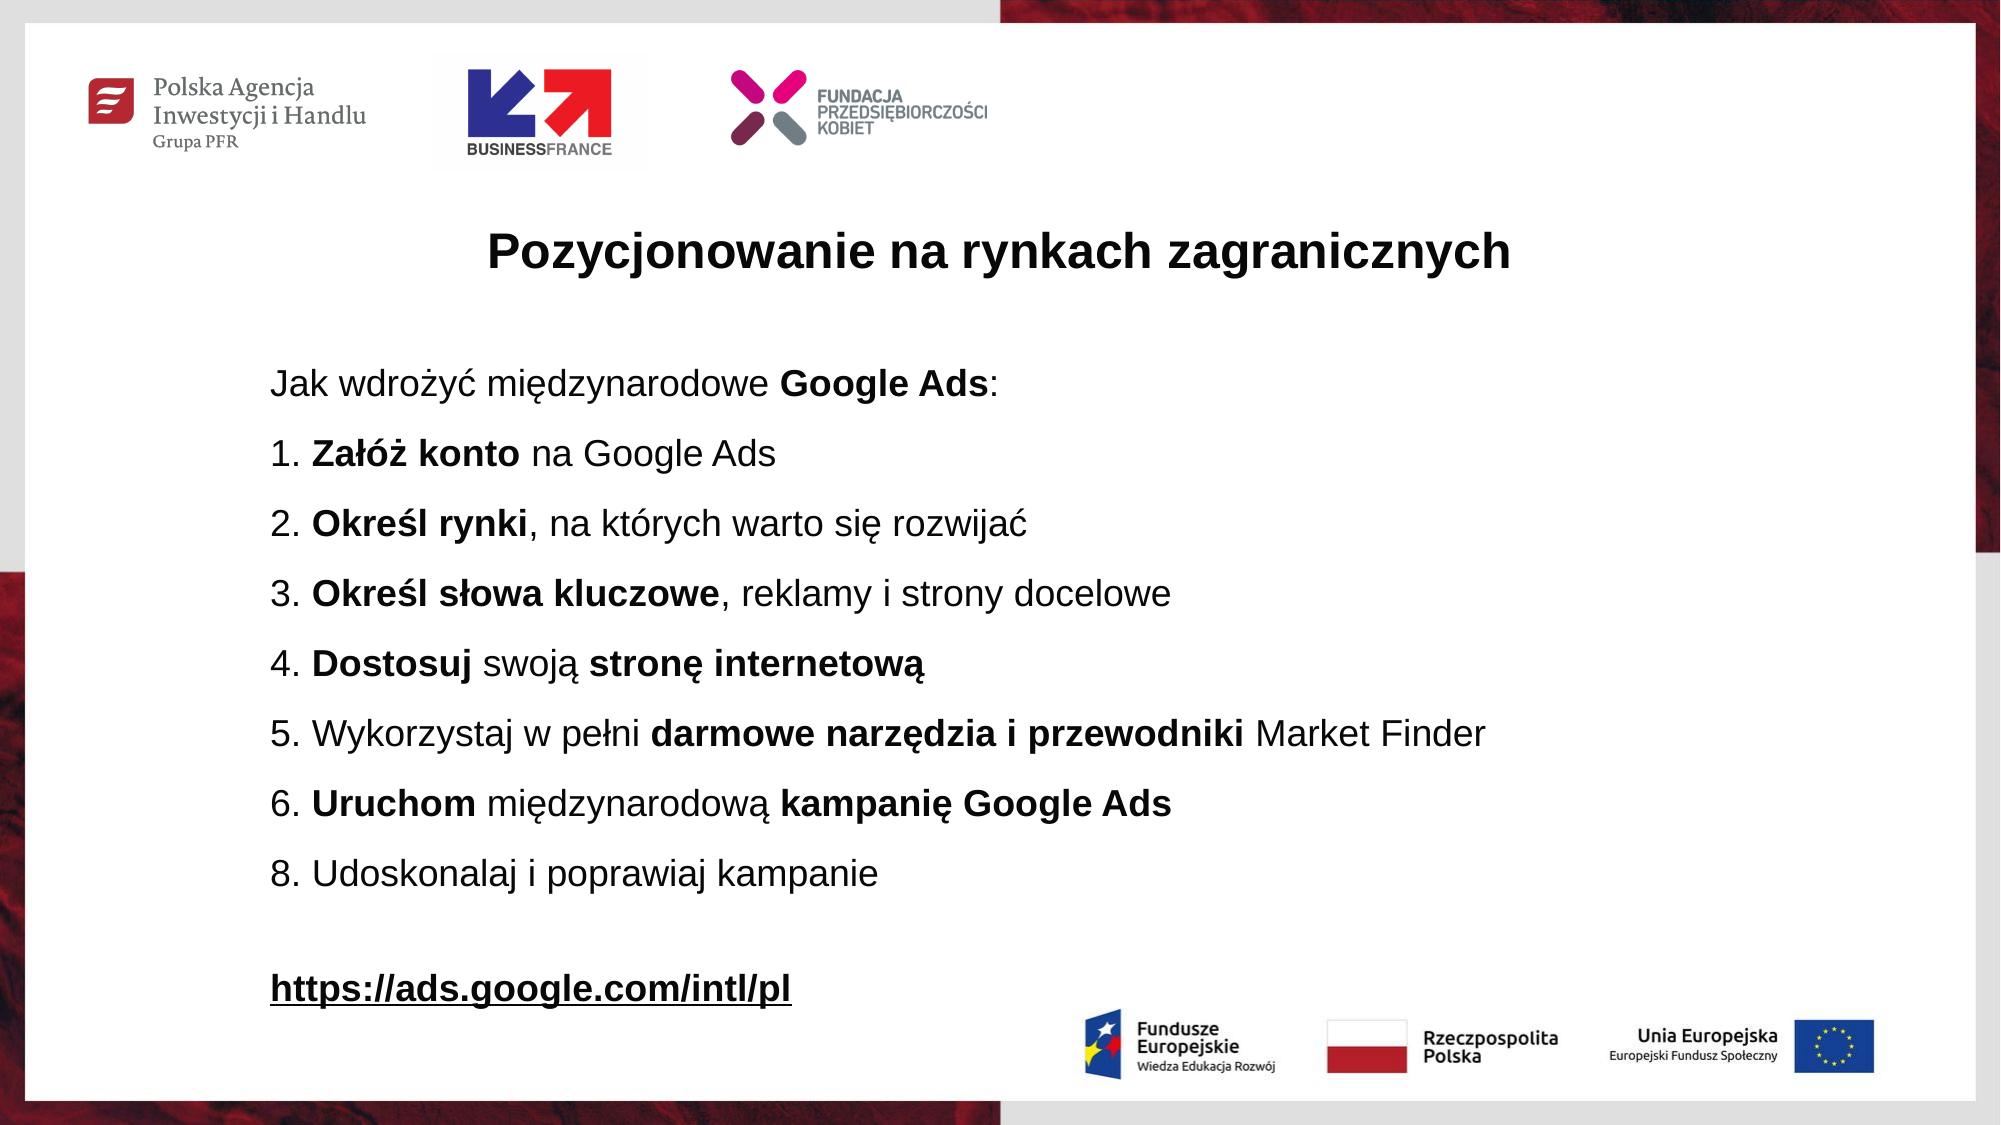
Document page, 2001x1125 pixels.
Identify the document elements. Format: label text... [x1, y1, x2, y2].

picture [0, 0, 2001, 1125]
text_box Jak wdrożyć międzynarodowe Google Ads: 1. Załóż konto na Google Ads 2. Określ rynki, na których warto się rozwijać 3. Określ słowa kluczowe, reklamy i strony docelowe 4. Dostosuj swoją stronę internetową 5. Wykorzystaj w pełni darmowe narzędzia i przewodniki Market Finder 6. Uruchom międzynarodową kampanię Google Ads 8. Udoskonalaj i poprawiaj kampanie https://ads.google.com/intl/pl [265, 355, 1734, 1125]
text_box Pozycjonowanie na rynkach zagranicznych [453, 214, 1547, 283]
